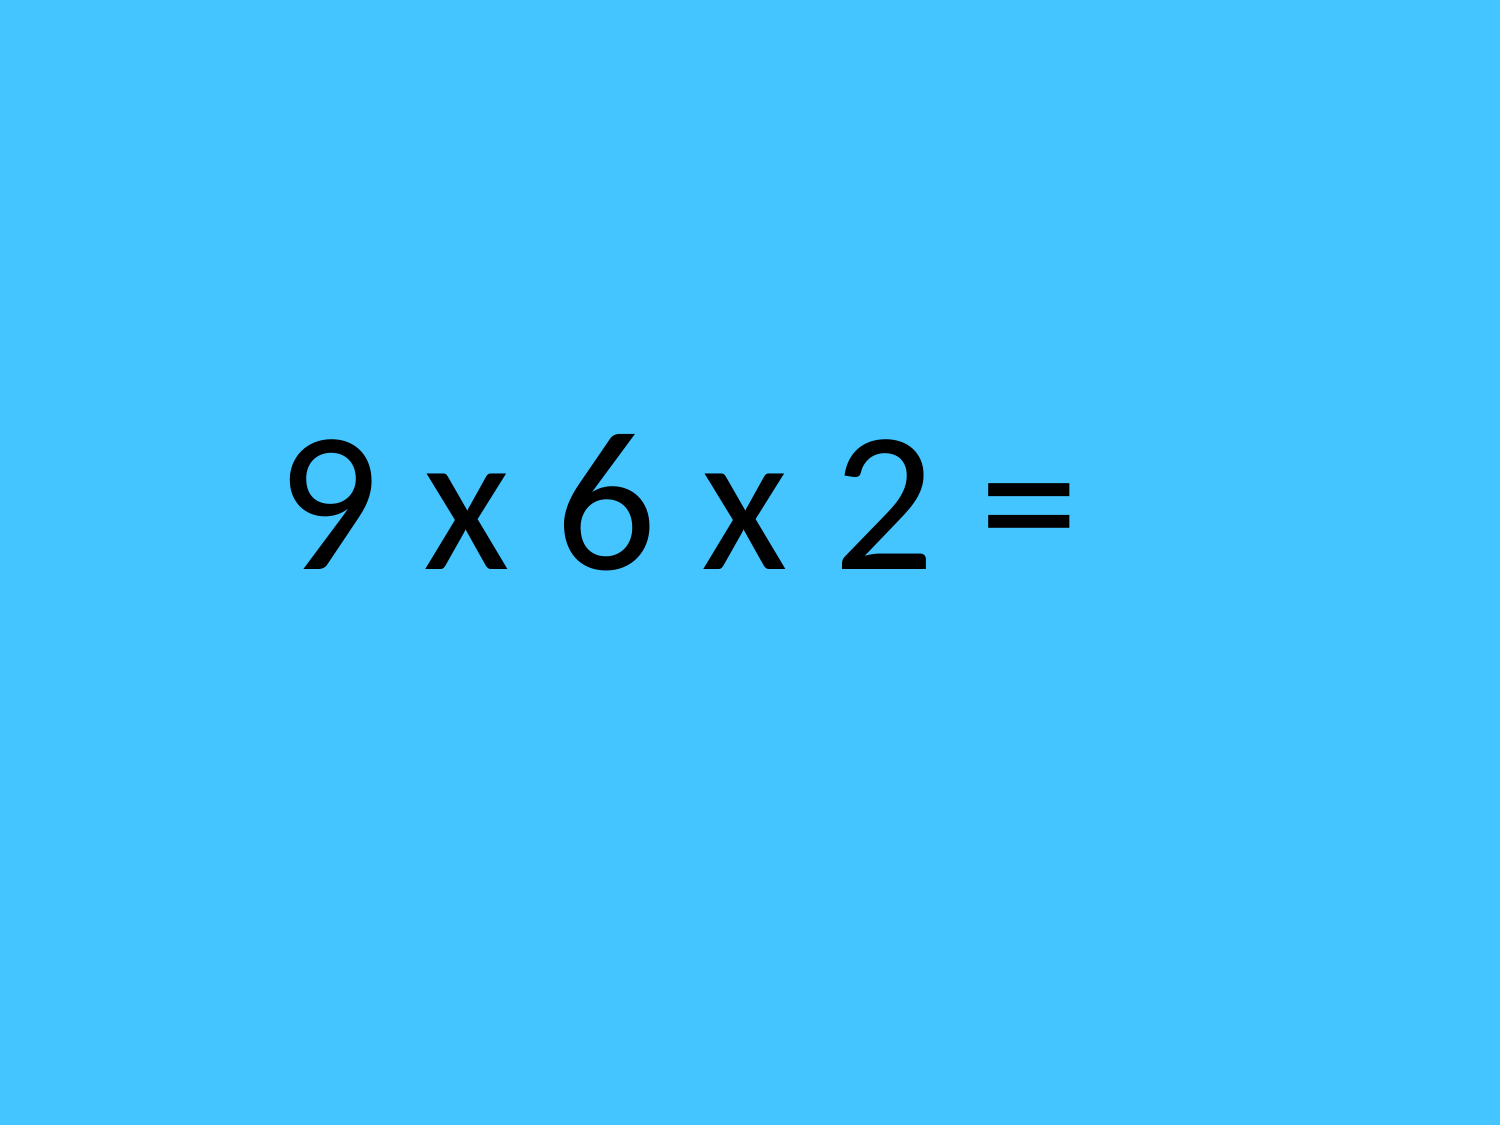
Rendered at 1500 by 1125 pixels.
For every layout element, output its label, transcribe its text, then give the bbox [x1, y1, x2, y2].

text_box 9 x 6 x 2 = [262, 362, 1200, 618]
